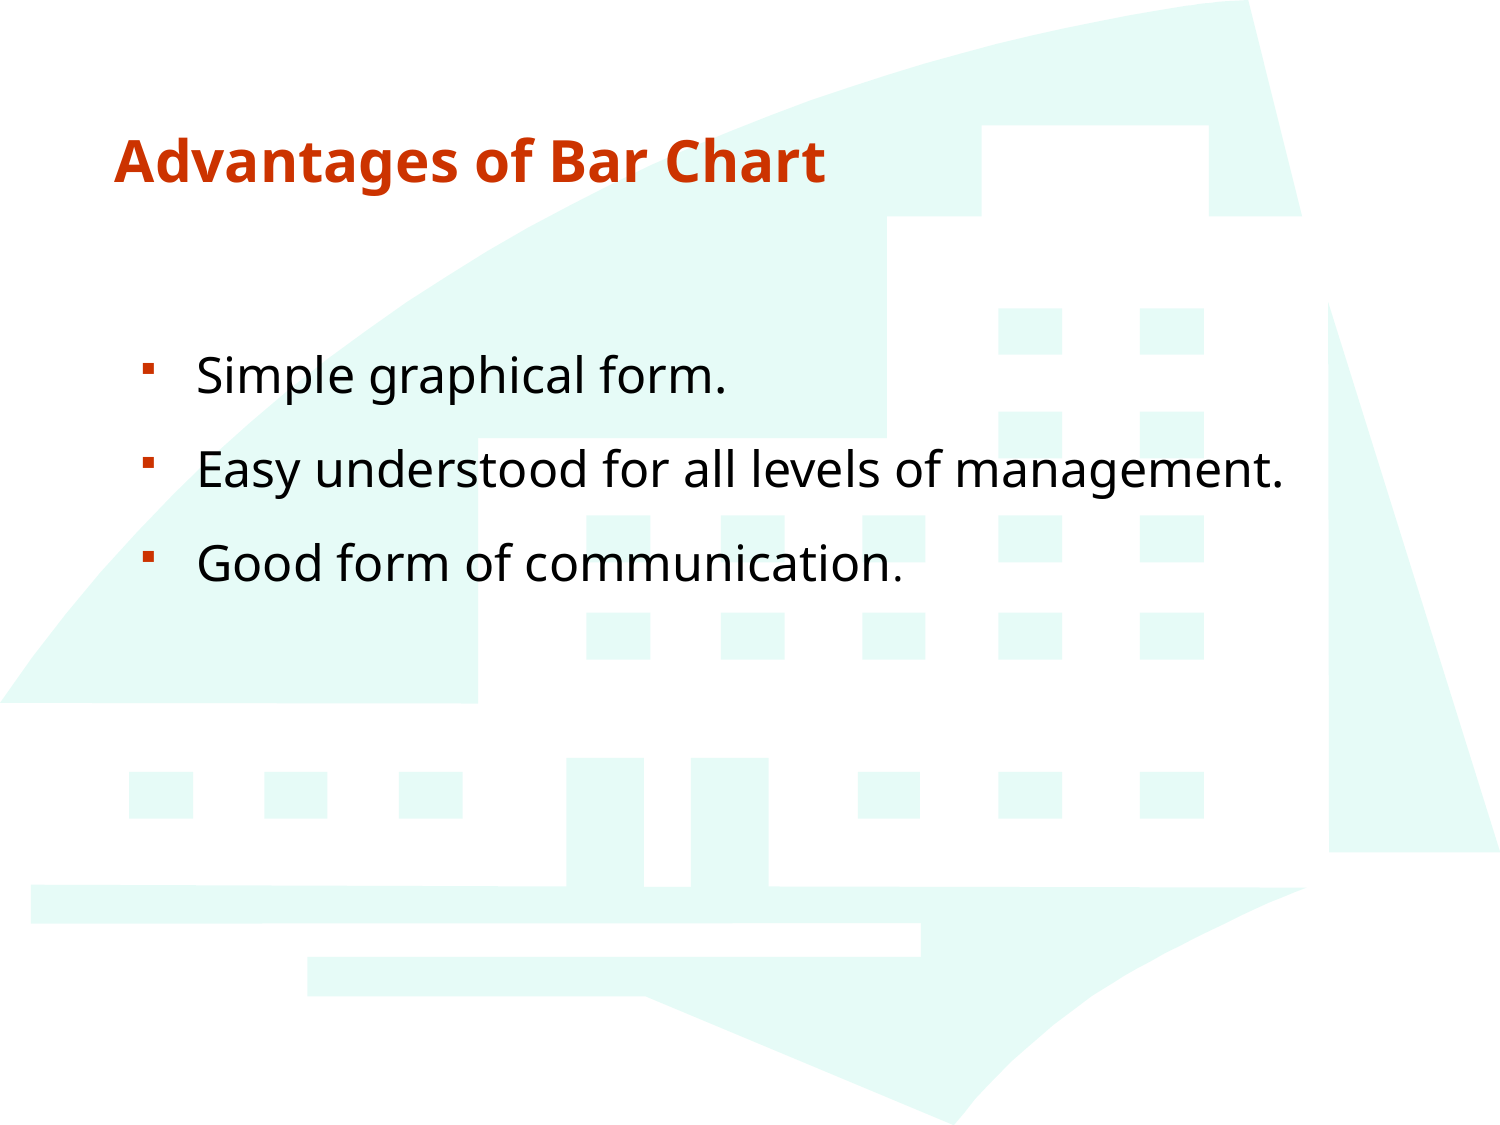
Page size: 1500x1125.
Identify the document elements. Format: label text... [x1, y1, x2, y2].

title Advantages of Bar Chart [99, 125, 988, 210]
list Simple graphical form. Easy understood for all levels of management. Good form of communication. [125, 312, 1349, 596]
